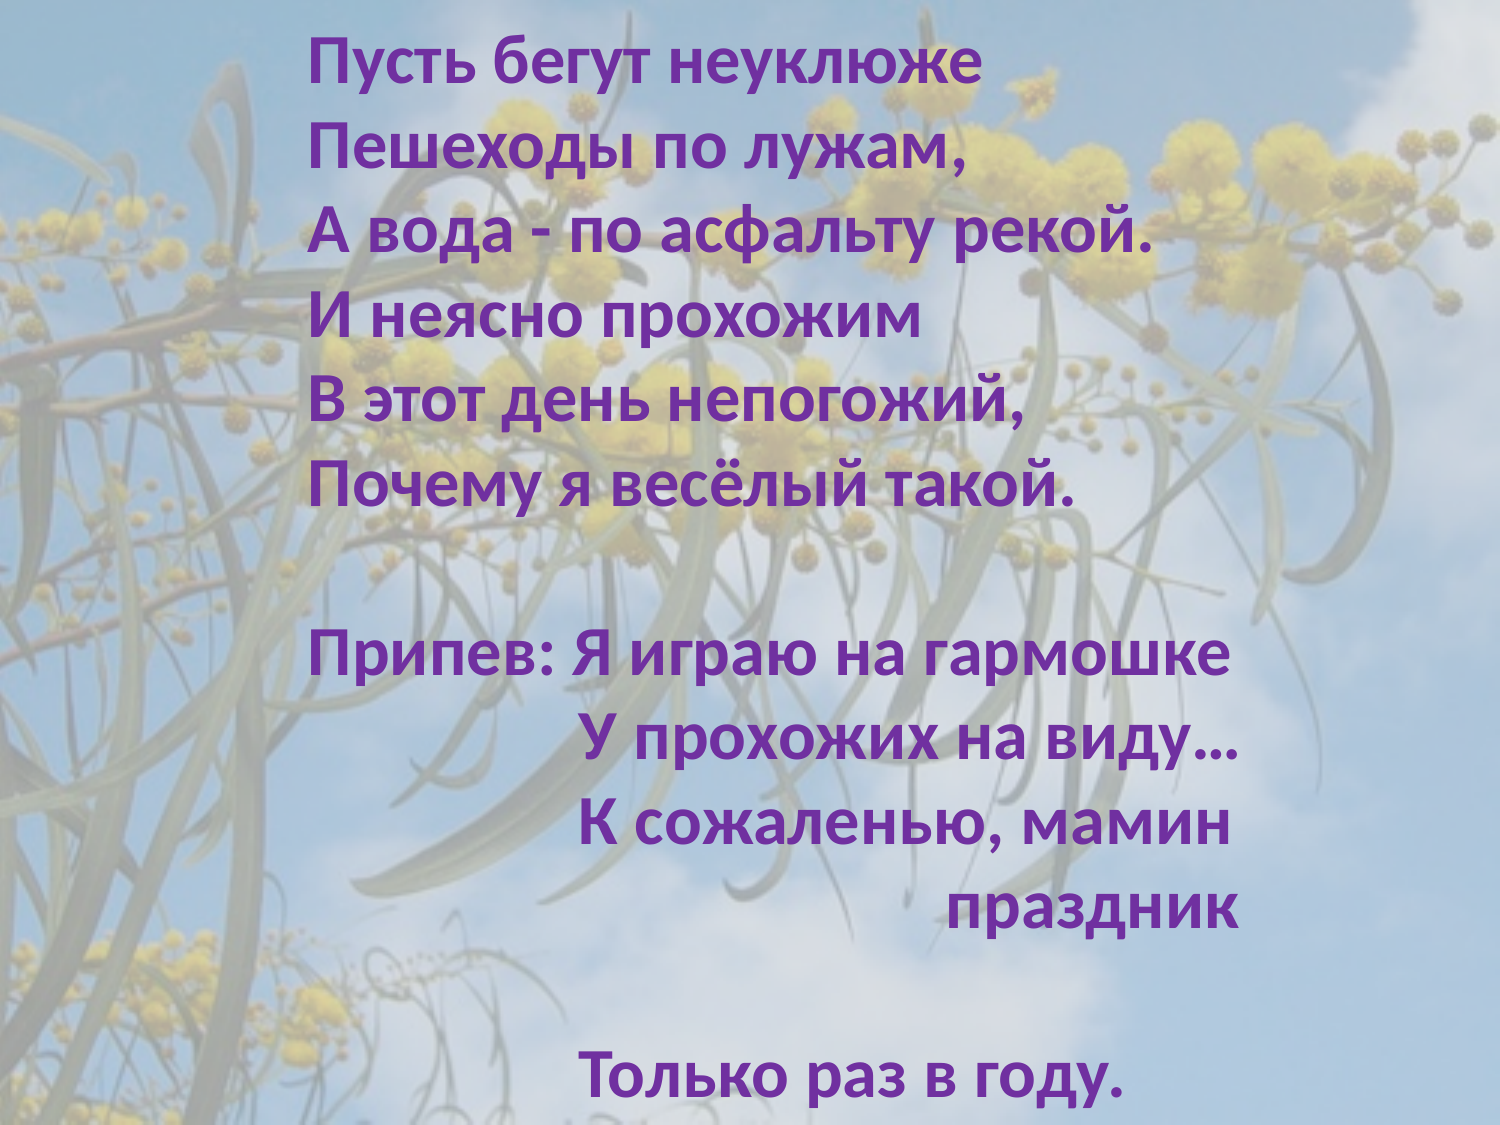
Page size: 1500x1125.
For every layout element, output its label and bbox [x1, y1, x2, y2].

list [0, 0, 1500, 1125]
